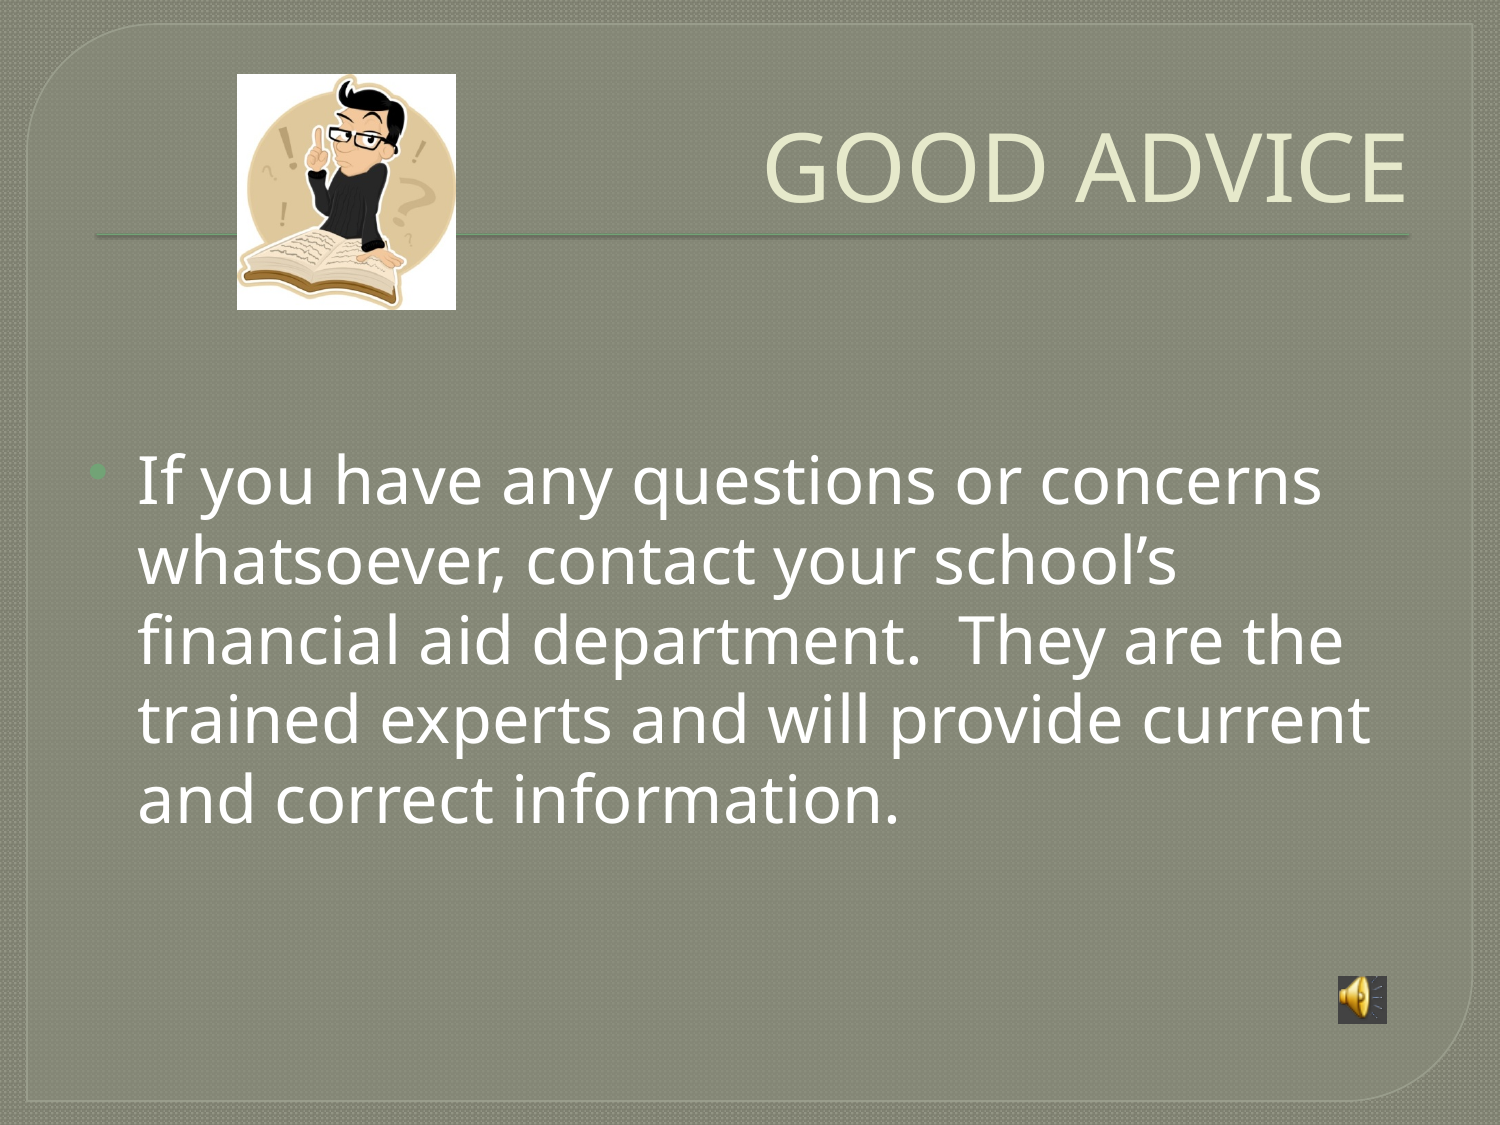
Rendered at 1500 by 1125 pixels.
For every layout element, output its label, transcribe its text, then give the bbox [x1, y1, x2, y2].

picture [237, 74, 456, 310]
title GOOD ADVICE [75, 41, 1425, 230]
list If you have any questions or concerns whatsoever, contact your school’s financial aid department. They are the trained experts and will provide current and correct information. [74, 269, 1426, 1013]
picture [1337, 974, 1388, 1026]
